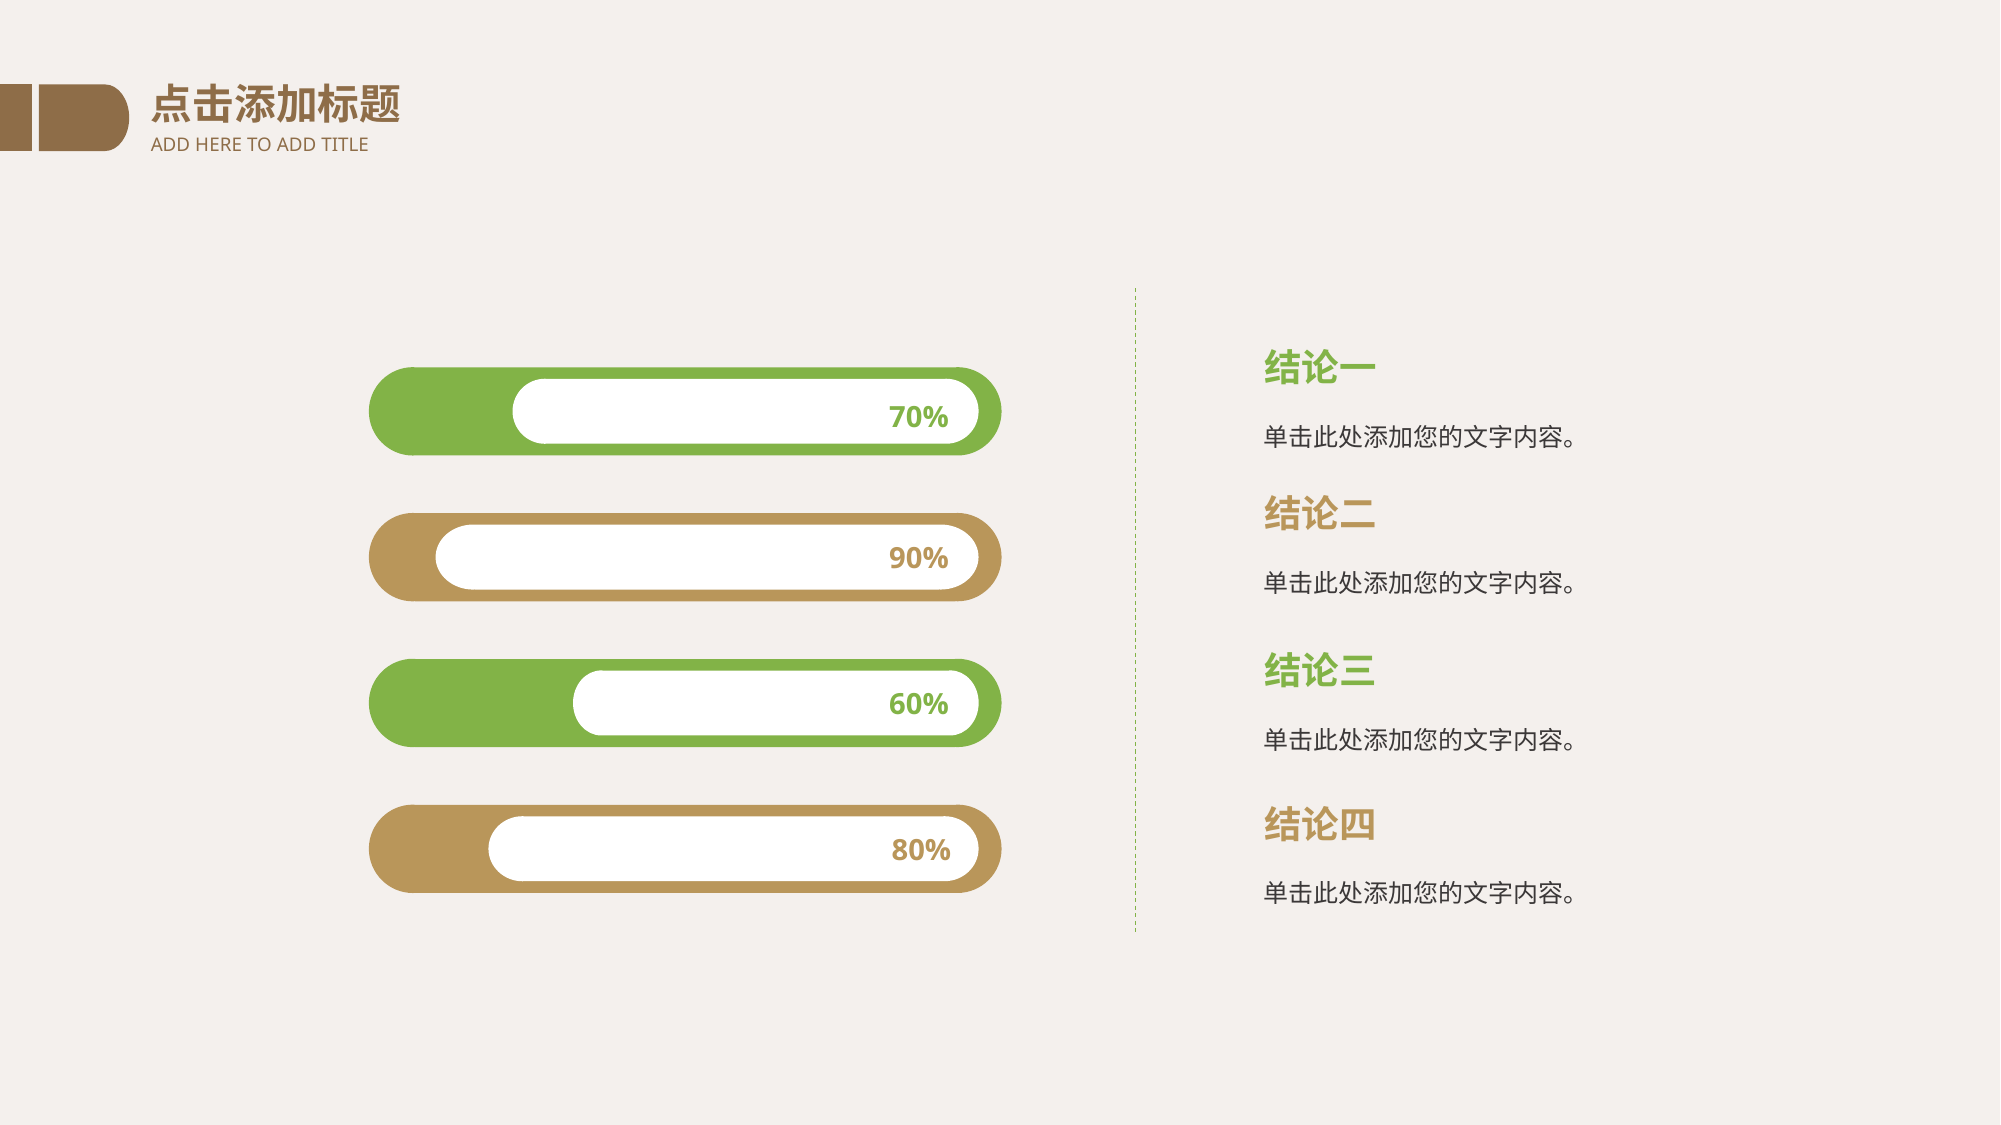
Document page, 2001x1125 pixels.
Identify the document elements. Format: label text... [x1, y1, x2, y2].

text_box 单击此处添加您的文字内容。 [1248, 544, 1770, 605]
text_box 90% [874, 531, 964, 582]
text_box [367, 511, 1003, 603]
text_box [487, 815, 980, 883]
text_box 单击此处添加您的文字内容。 [1248, 398, 1770, 459]
text_box [367, 803, 1003, 895]
text_box 80% [876, 823, 967, 874]
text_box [0, 69, 439, 164]
text_box 60% [874, 677, 964, 728]
text_box [511, 377, 980, 445]
text_box 单击此处添加您的文字内容。 [1248, 702, 1770, 762]
text_box 结论三 [1249, 640, 1392, 700]
text_box 结论二 [1249, 482, 1392, 543]
text_box 70% [874, 391, 964, 441]
text_box [571, 669, 980, 737]
text_box 结论四 [1249, 793, 1392, 853]
text_box 单击此处添加您的文字内容。 [1248, 855, 1770, 916]
text_box [434, 523, 980, 591]
text_box [367, 366, 1003, 457]
text_box 结论一 [1249, 336, 1392, 397]
text_box [367, 657, 1003, 749]
